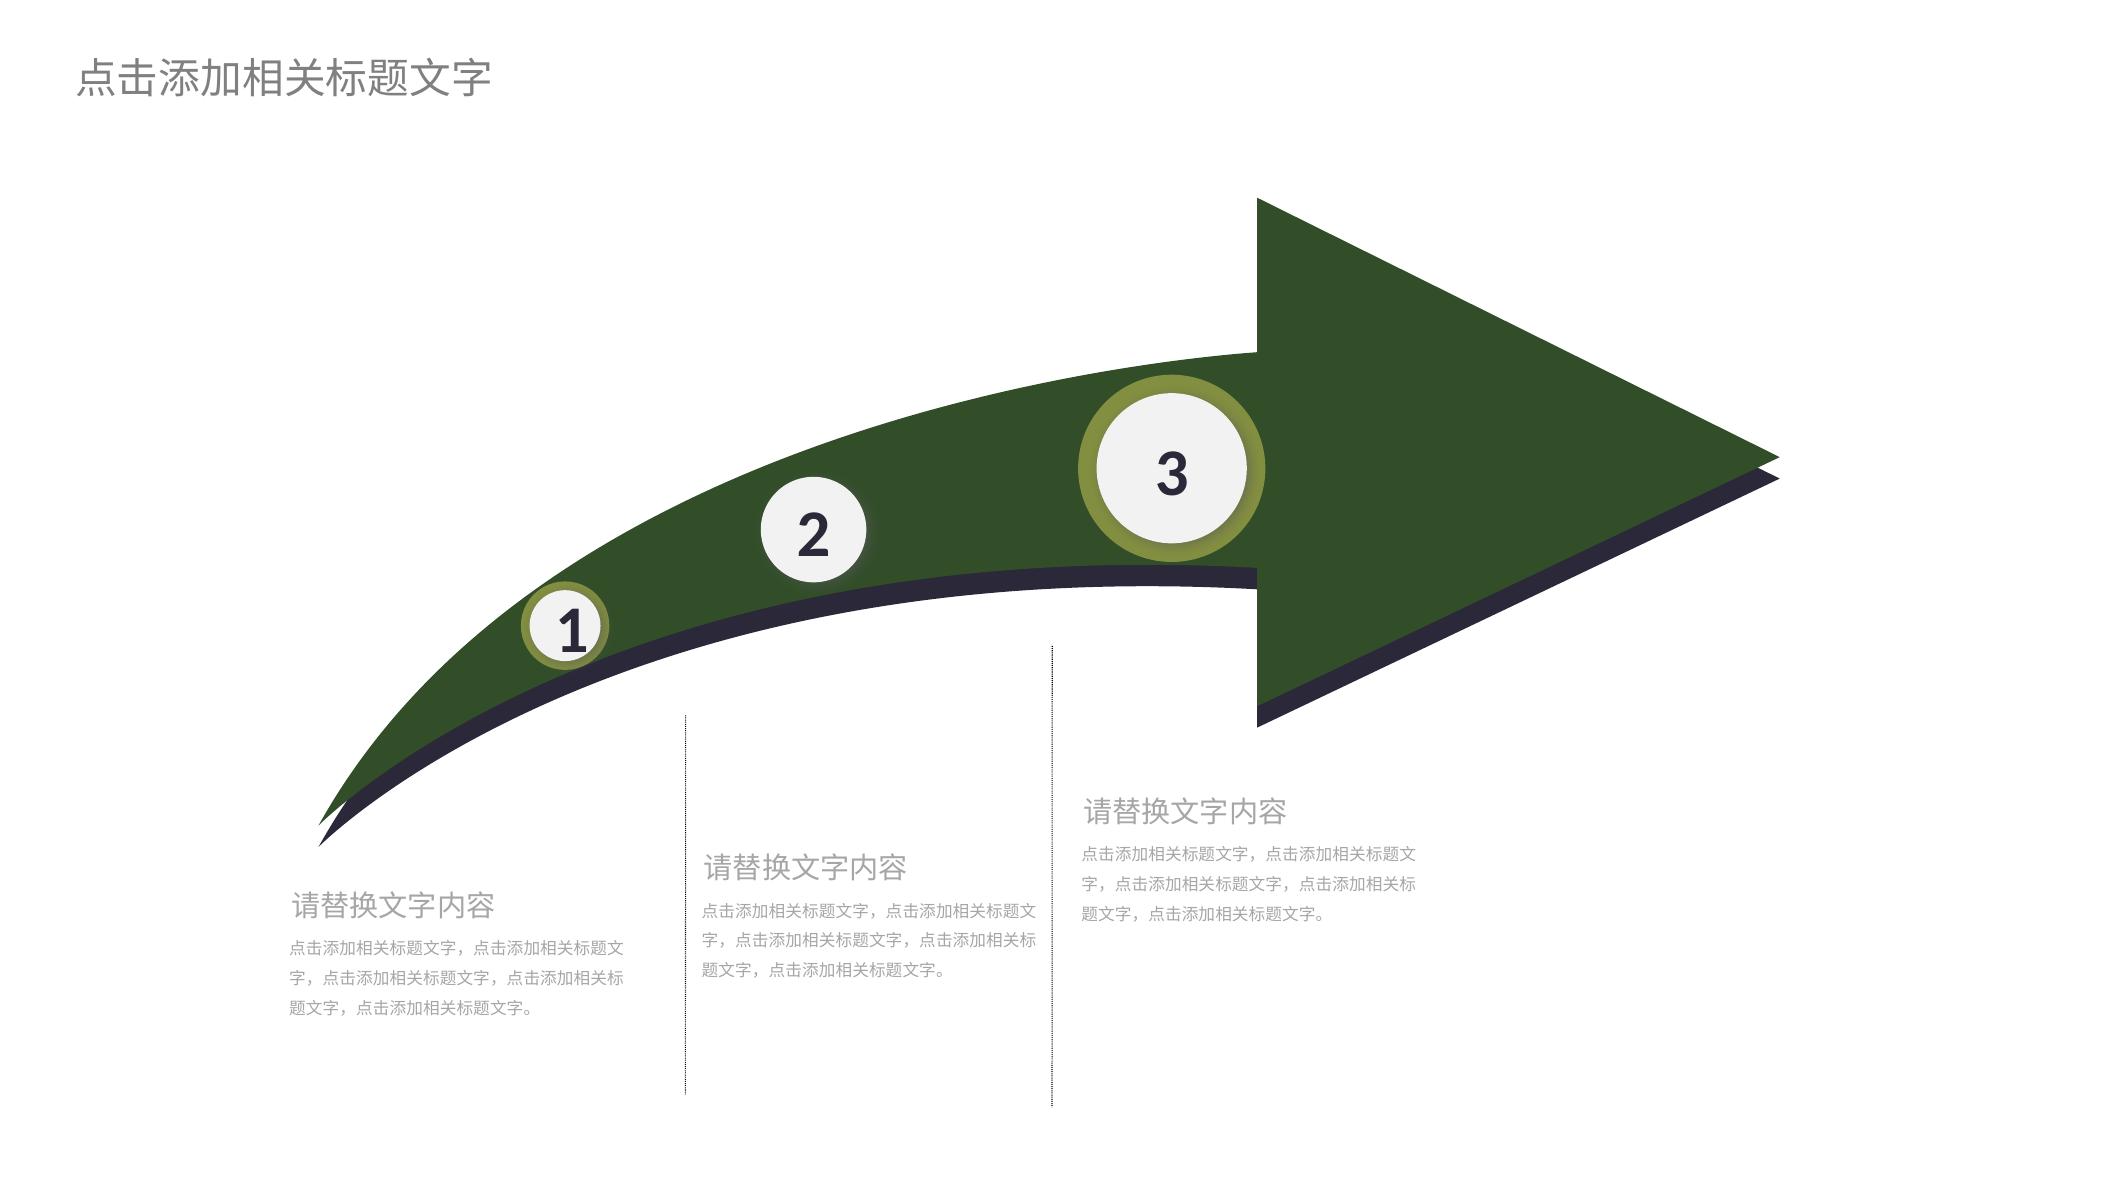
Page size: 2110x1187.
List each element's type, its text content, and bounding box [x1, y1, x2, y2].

text_box 点击添加相关标题文字，点击添加相关标题文字，点击添加相关标题文字，点击添加相关标题文字，点击添加相关标题文字。 [275, 930, 653, 1025]
text_box 请替换文字内容 [275, 871, 674, 930]
text_box 请替换文字内容 [687, 847, 1067, 892]
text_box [747, 463, 880, 596]
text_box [1078, 374, 1266, 562]
text_box 点击添加相关标题文字，点击添加相关标题文字，点击添加相关标题文字，点击添加相关标题文字，点击添加相关标题文字。 [1067, 847, 1446, 932]
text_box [520, 581, 610, 670]
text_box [318, 197, 1780, 847]
text_box 点击添加相关标题文字，点击添加相关标题文字，点击添加相关标题文字，点击添加相关标题文字，点击添加相关标题文字。 [687, 892, 1066, 988]
text_box 点击添加相关标题文字 [59, 44, 563, 107]
